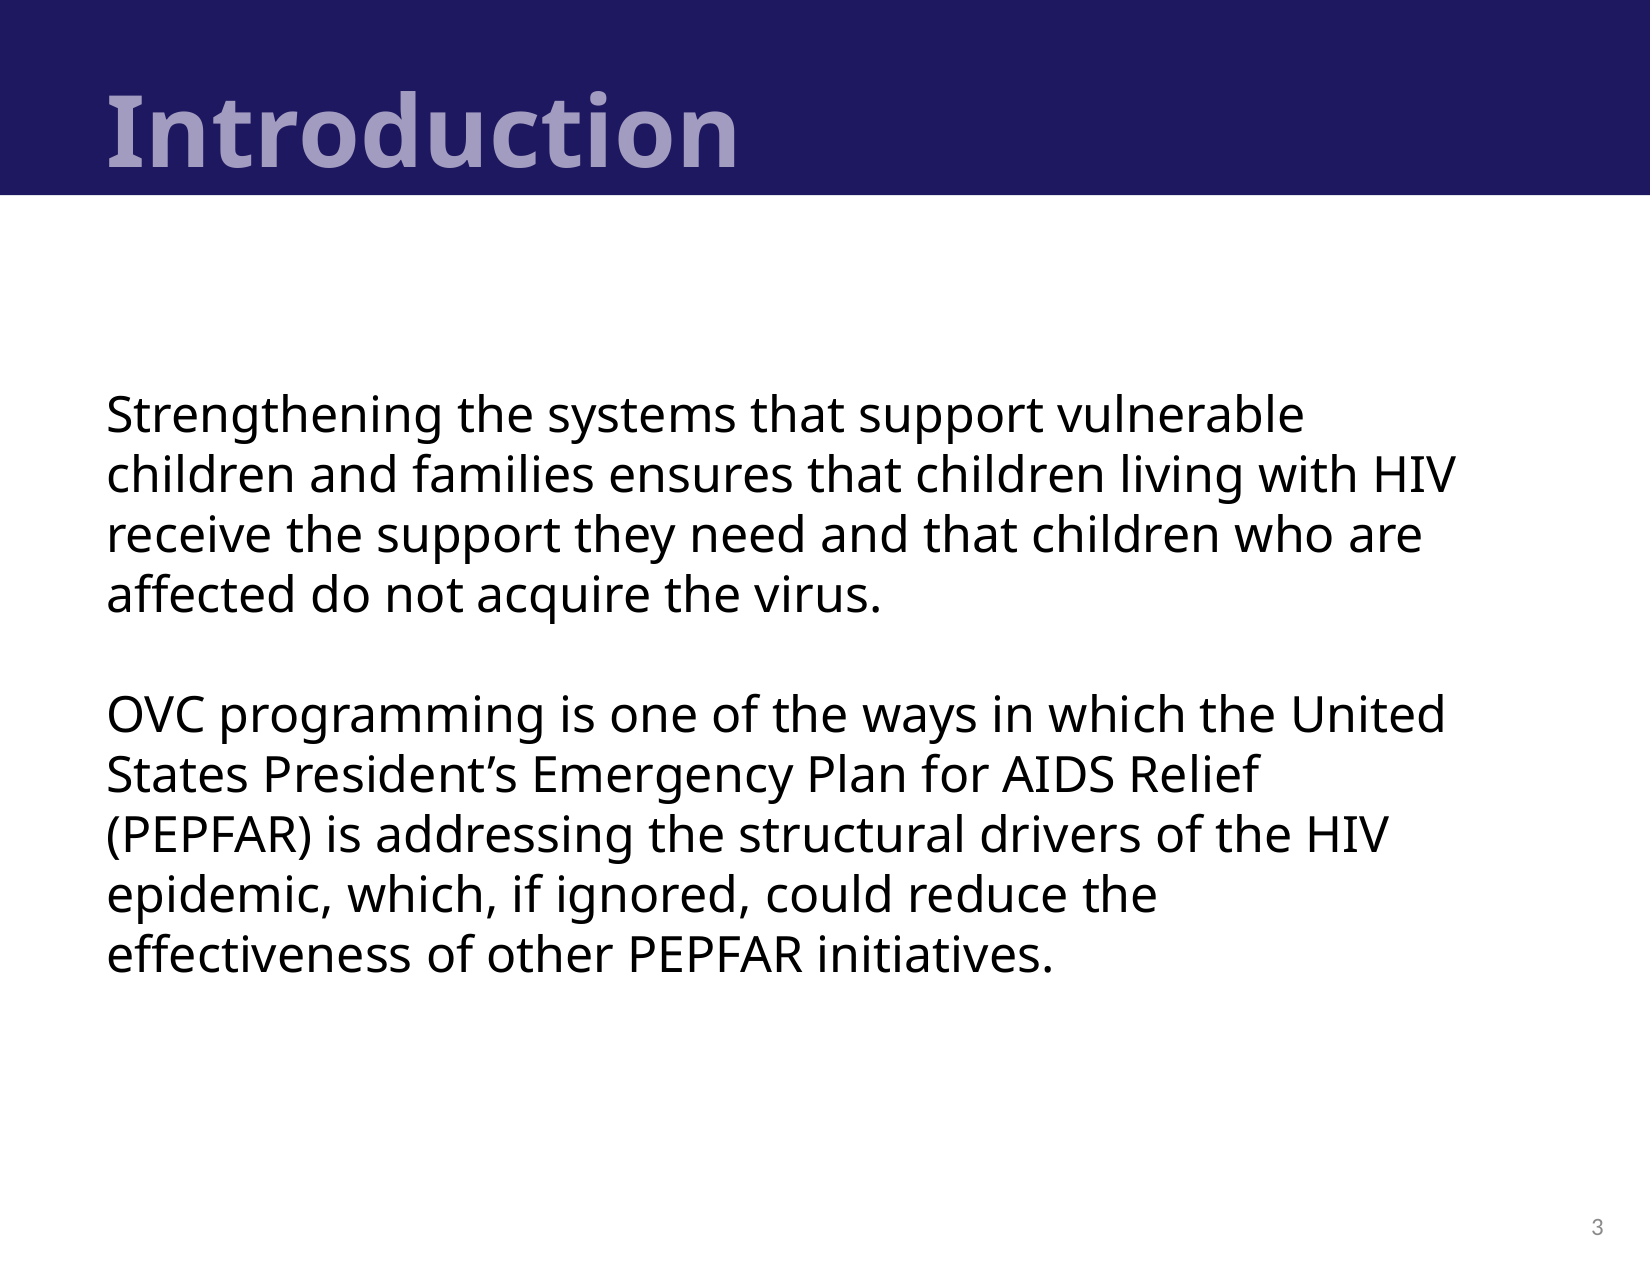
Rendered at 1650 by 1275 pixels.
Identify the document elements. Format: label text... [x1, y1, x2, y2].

list Strengthening the systems that support vulnerable children and families ensures that children living with HIV receive the support they need and that children who are affected do not acquire the virus. OVC programming is one of the ways in which the United States President’s Emergency Plan for AIDS Relief (PEPFAR) is addressing the structural drivers of the HIV epidemic, which, if ignored, could reduce the effectiveness of other PEPFAR initiatives. [91, 374, 1475, 1250]
slide_number 3 [1237, 1187, 1619, 1263]
title Introduction [92, 60, 1524, 248]
